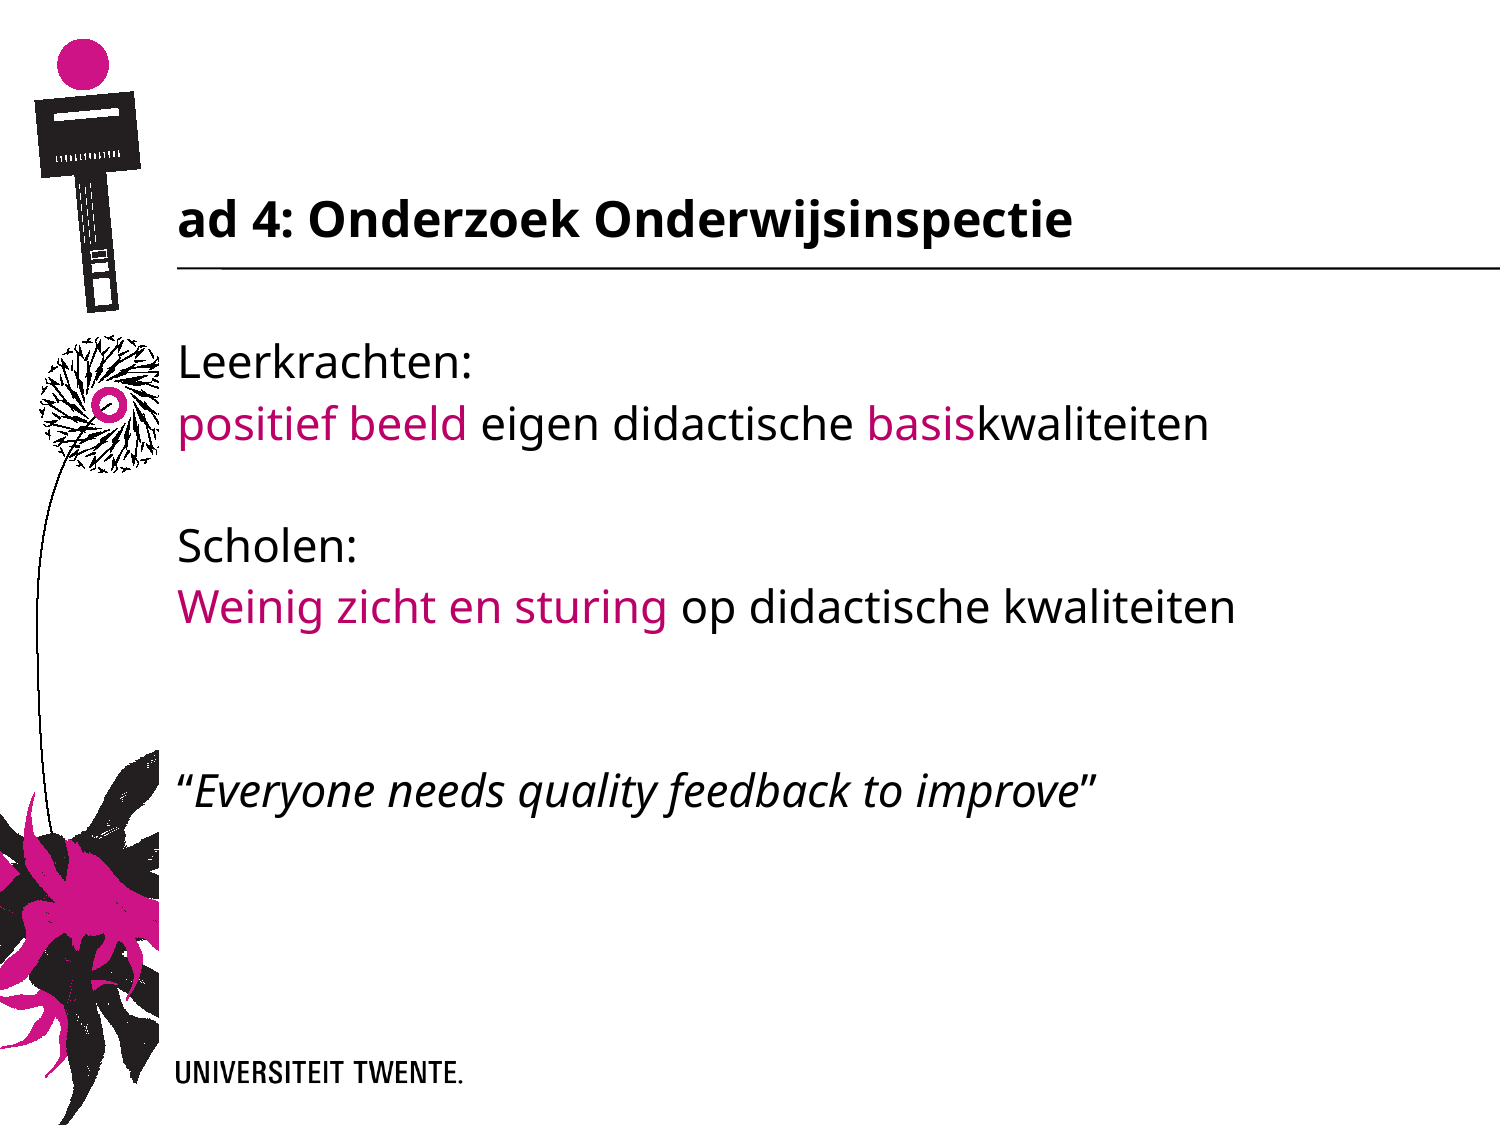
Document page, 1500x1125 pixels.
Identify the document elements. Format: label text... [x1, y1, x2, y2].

list Leerkrachten: positief beeld eigen didactische basiskwaliteiten Scholen: Weinig zicht en sturing op didactische kwaliteiten “Everyone needs quality feedback to improve” [177, 267, 1458, 921]
title ad 4: Onderzoek Onderwijsinspectie [177, 59, 1458, 248]
picture [0, 0, 482, 1125]
